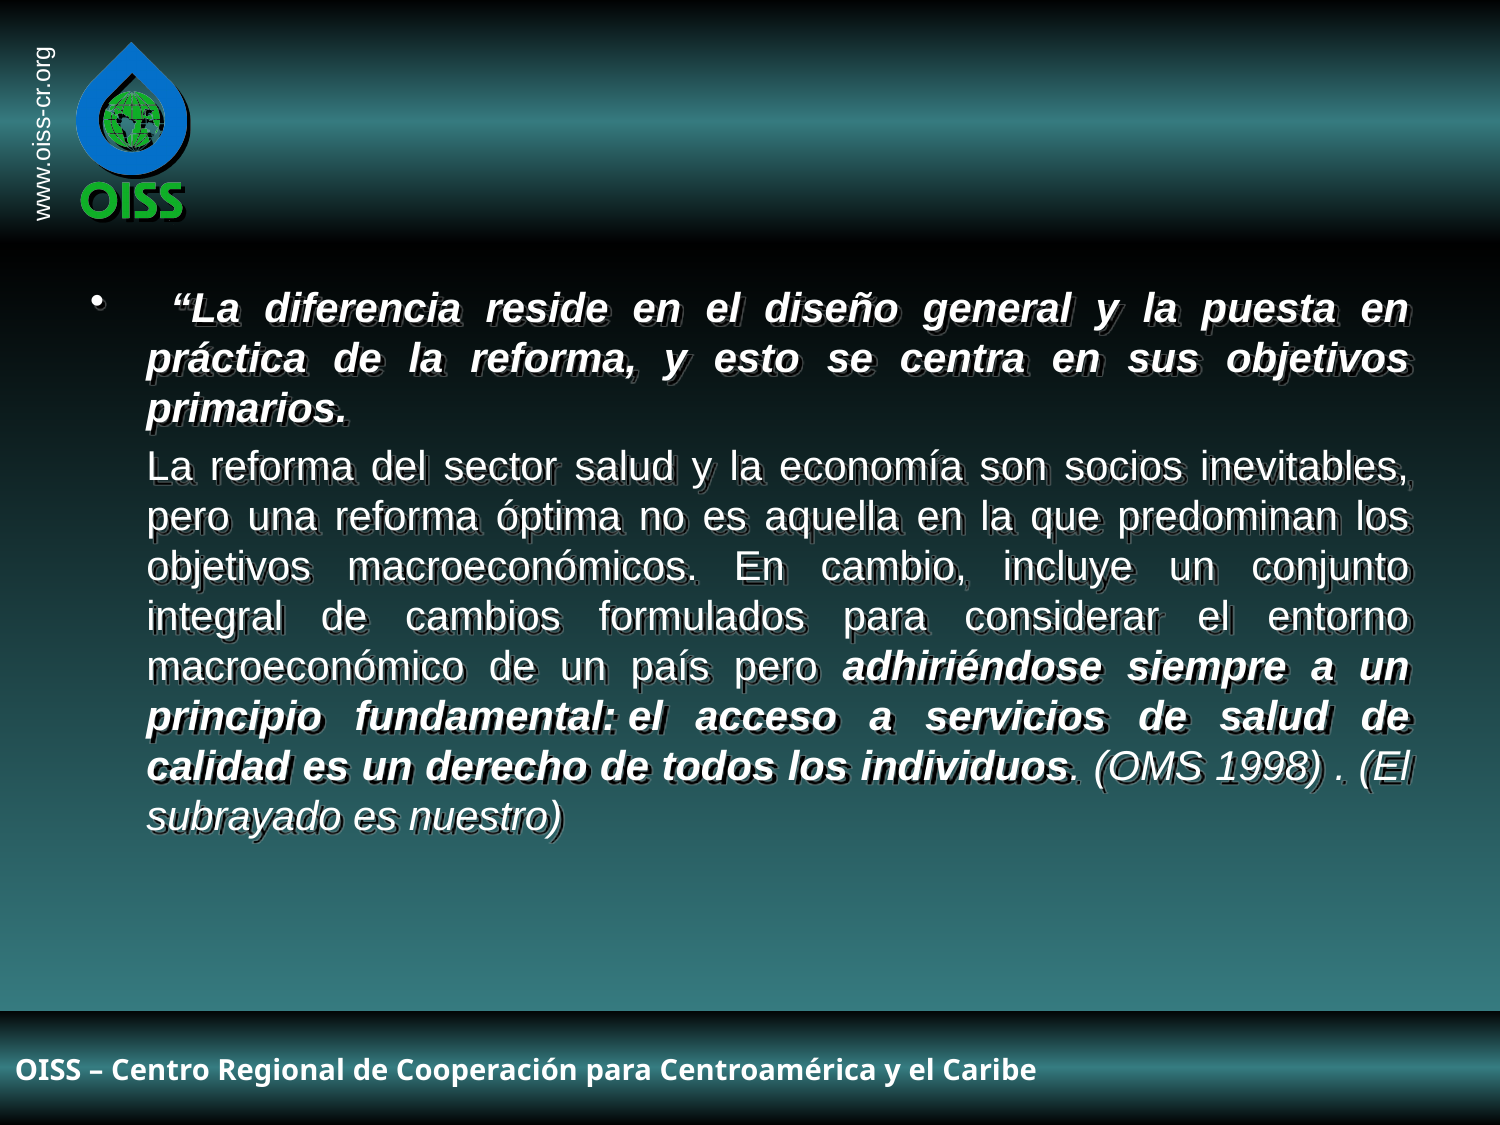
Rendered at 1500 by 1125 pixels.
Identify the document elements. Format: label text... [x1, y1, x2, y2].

list “La diferencia reside en el diseño general y la puesta en práctica de la reforma, y esto se centra en sus objetivos primarios. La reforma del sector salud y la economía son socios inevitables, pero una reforma óptima no es aquella en la que predominan los objetivos macroeconómicos. En cambio, incluye un conjunto integral de cambios formulados para considerar el entorno macroeconómico de un país pero adhiriéndose siempre a un principio fundamental: el acceso a servicios de salud de calidad es un derecho de todos los individuos. (OMS 1998) . (El subrayado es nuestro) [74, 207, 1426, 1006]
picture [76, 42, 187, 207]
